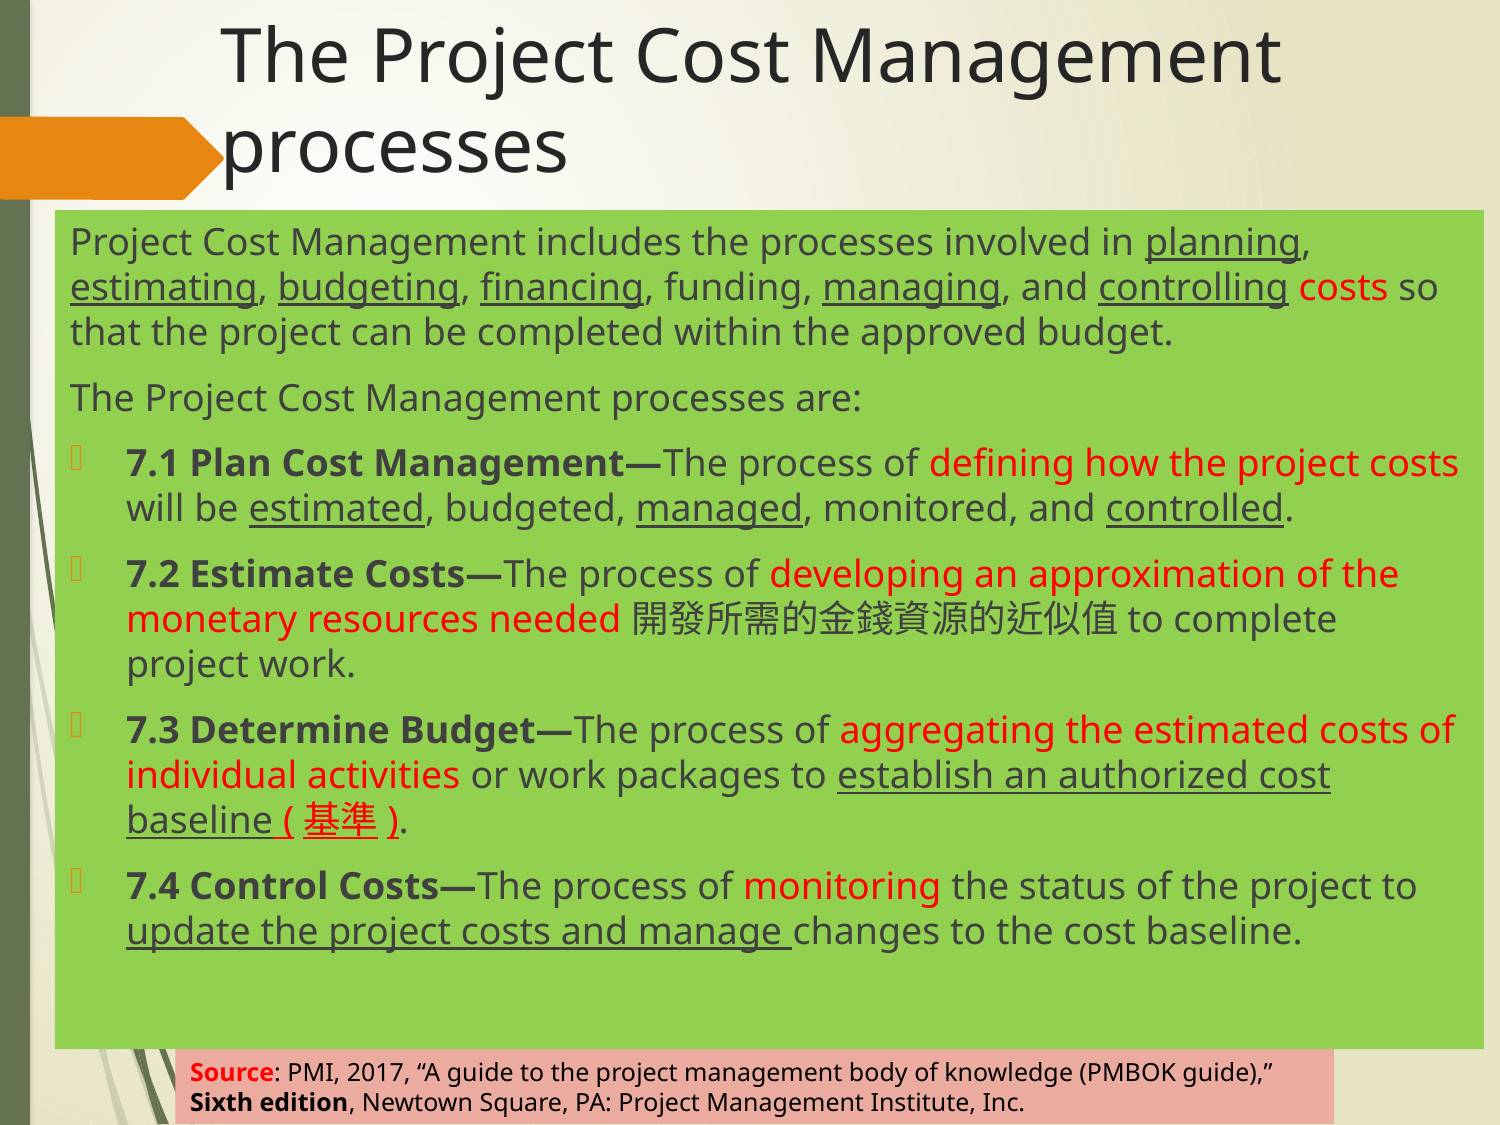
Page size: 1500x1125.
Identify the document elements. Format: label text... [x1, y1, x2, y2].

list Project Cost Management includes the processes involved in planning, estimating, budgeting, financing, funding, managing, and controlling costs so that the project can be completed within the approved budget. The Project Cost Management processes are: 7.1 Plan Cost Management—The process of defining how the project costs will be estimated, budgeted, managed, monitored, and controlled. 7.2 Estimate Costs—The process of developing an approximation of the monetary resources needed開發所需的金錢資源的近似值to complete project work. 7.3 Determine Budget—The process of aggregating the estimated costs of individual activities or work packages to establish an authorized cost baseline (基準). 7.4 Control Costs—The process of monitoring the status of the project to update the project costs and manage changes to the cost baseline. [54, 210, 1484, 1050]
title The Project Cost Management processes [205, 0, 1436, 210]
text_box Source: PMI, 2017, “A guide to the project management body of knowledge (PMBOK guide),” Sixth edition, Newtown Square, PA: Project Management Institute, Inc. [175, 1049, 1335, 1124]
